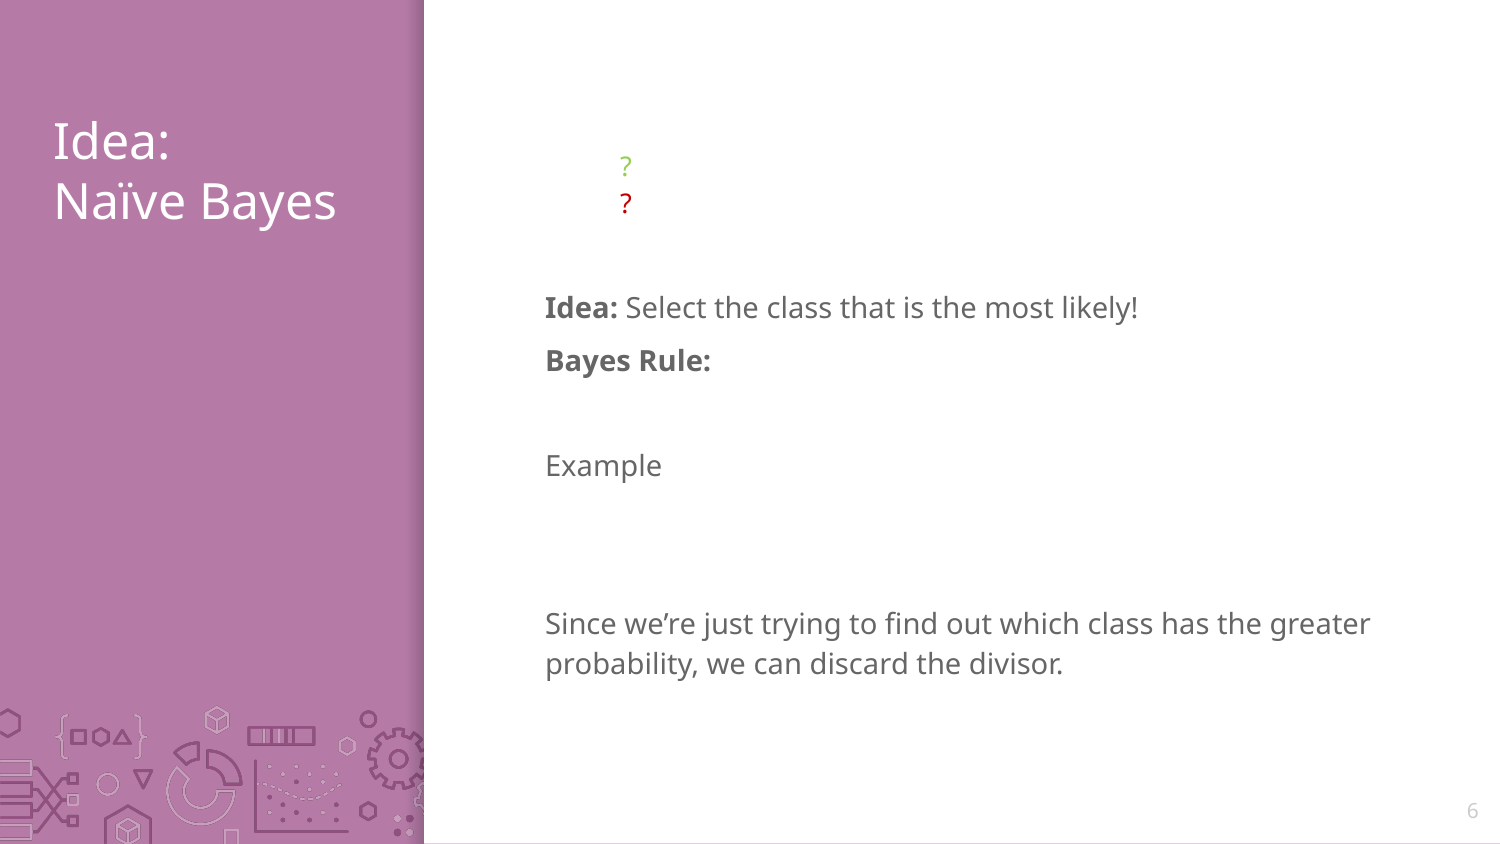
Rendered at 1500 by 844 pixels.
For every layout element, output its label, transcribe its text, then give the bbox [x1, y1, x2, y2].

title Idea: Naïve Bayes [38, 94, 375, 748]
picture [0, 701, 424, 844]
slide_number 6 [1403, 779, 1494, 844]
